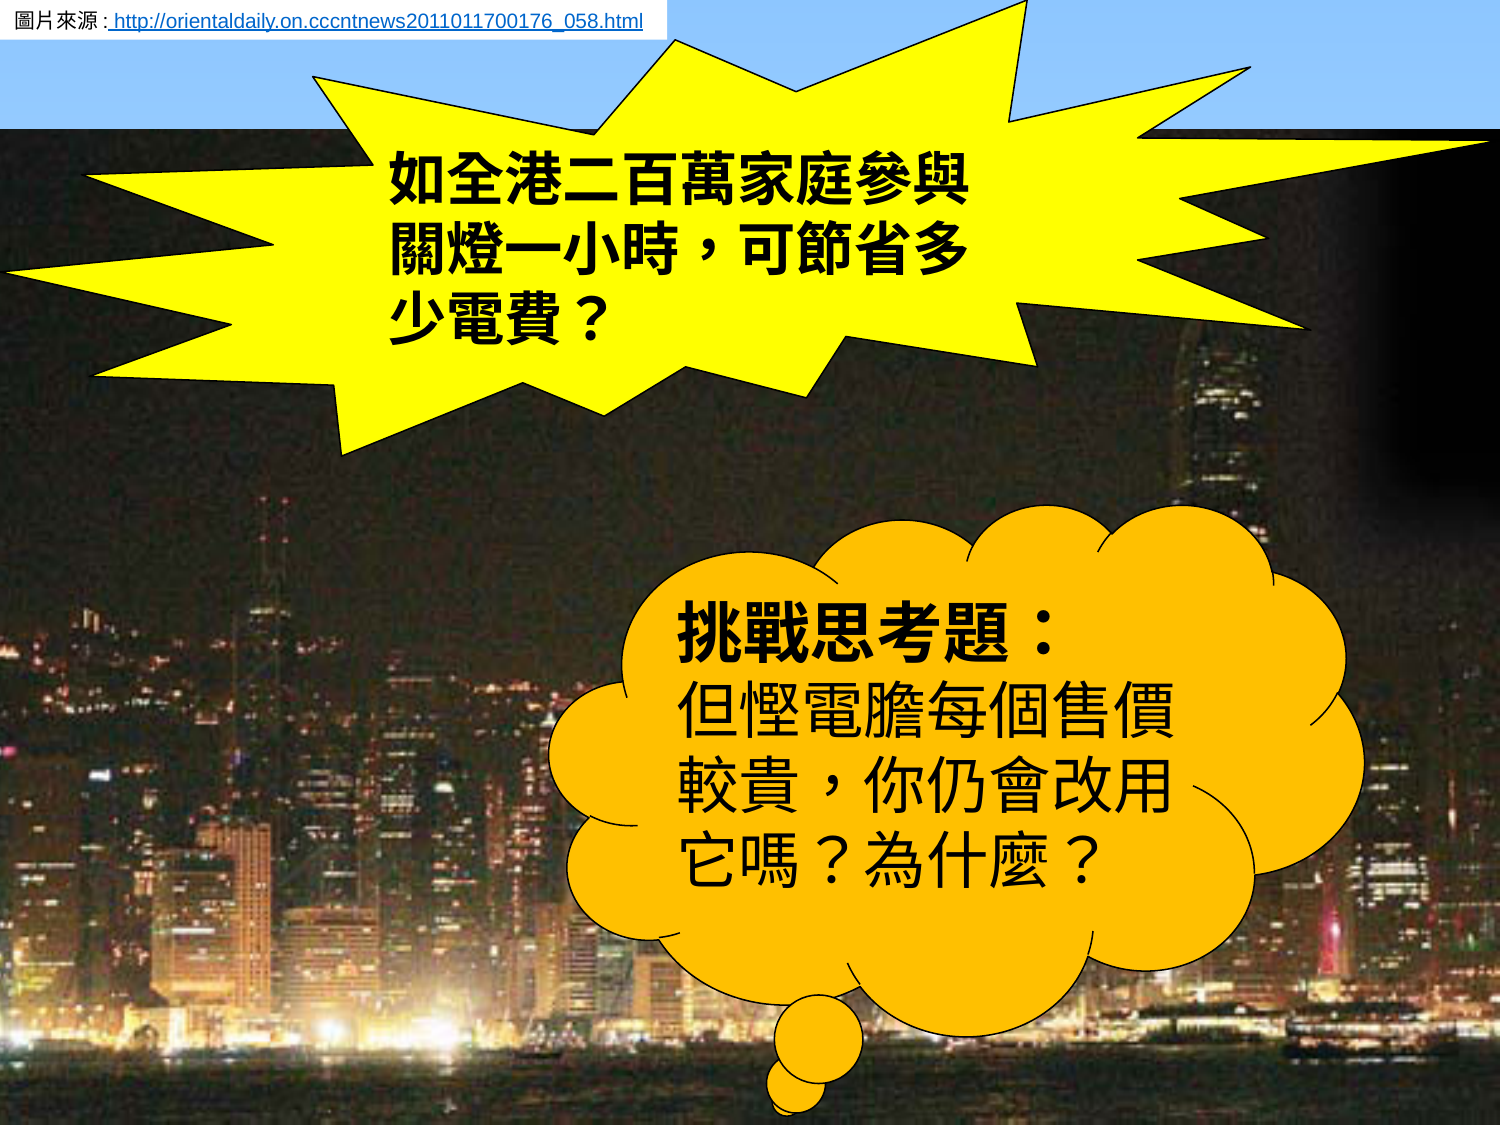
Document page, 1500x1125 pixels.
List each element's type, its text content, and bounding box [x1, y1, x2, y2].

text_box 如全港二百萬家庭參與關燈一小時，可節省多少電費？ [599, 0, 1251, 128]
text_box 圖片來源: http://orientaldaily.on.cccntnews2011011700176_058.html [0, 0, 668, 40]
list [0, 129, 1500, 1125]
text_box 如全港二百萬家庭參與關燈一小時，可節省多少電費？ [312, 76, 562, 128]
